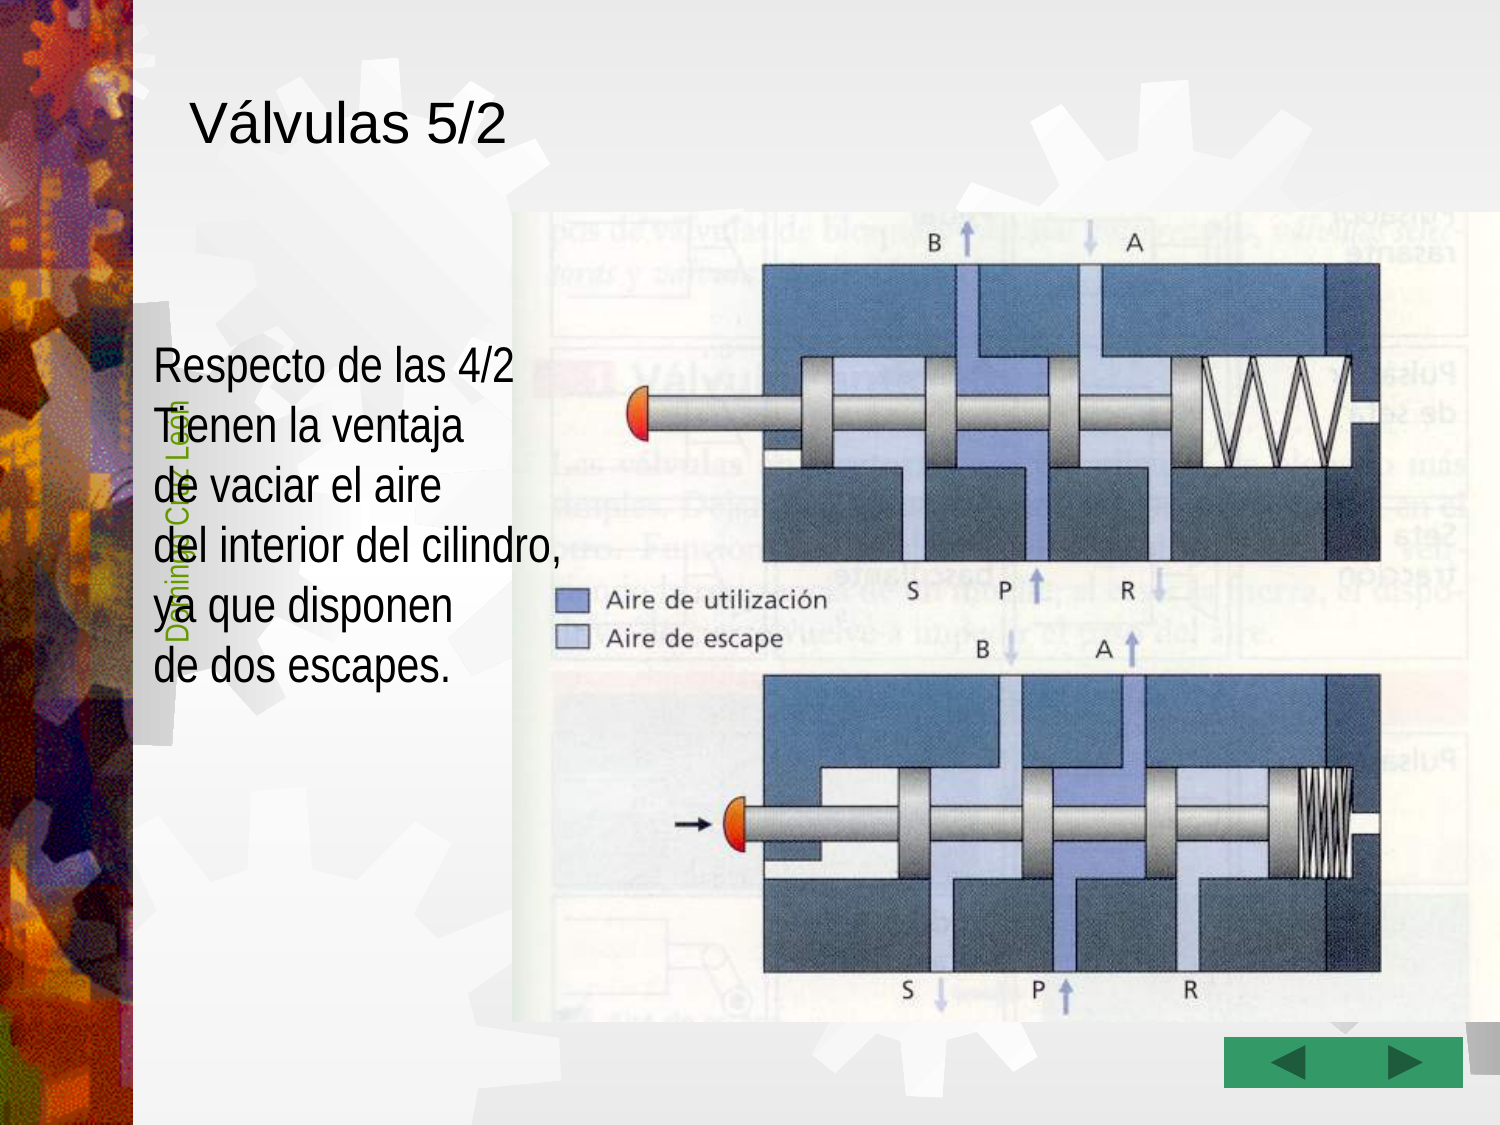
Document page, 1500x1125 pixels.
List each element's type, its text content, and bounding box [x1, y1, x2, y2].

picture [512, 212, 1500, 1022]
picture [0, 0, 133, 1125]
text_box Respecto de las 4/2 Tienen la ventaja de vaciar el aire del interior del cilindro, ya que disponen de dos escapes. [138, 324, 507, 701]
title Válvulas 5/2 [174, 50, 1450, 163]
text_box [1224, 1037, 1351, 1088]
text_box [1351, 1037, 1463, 1088]
